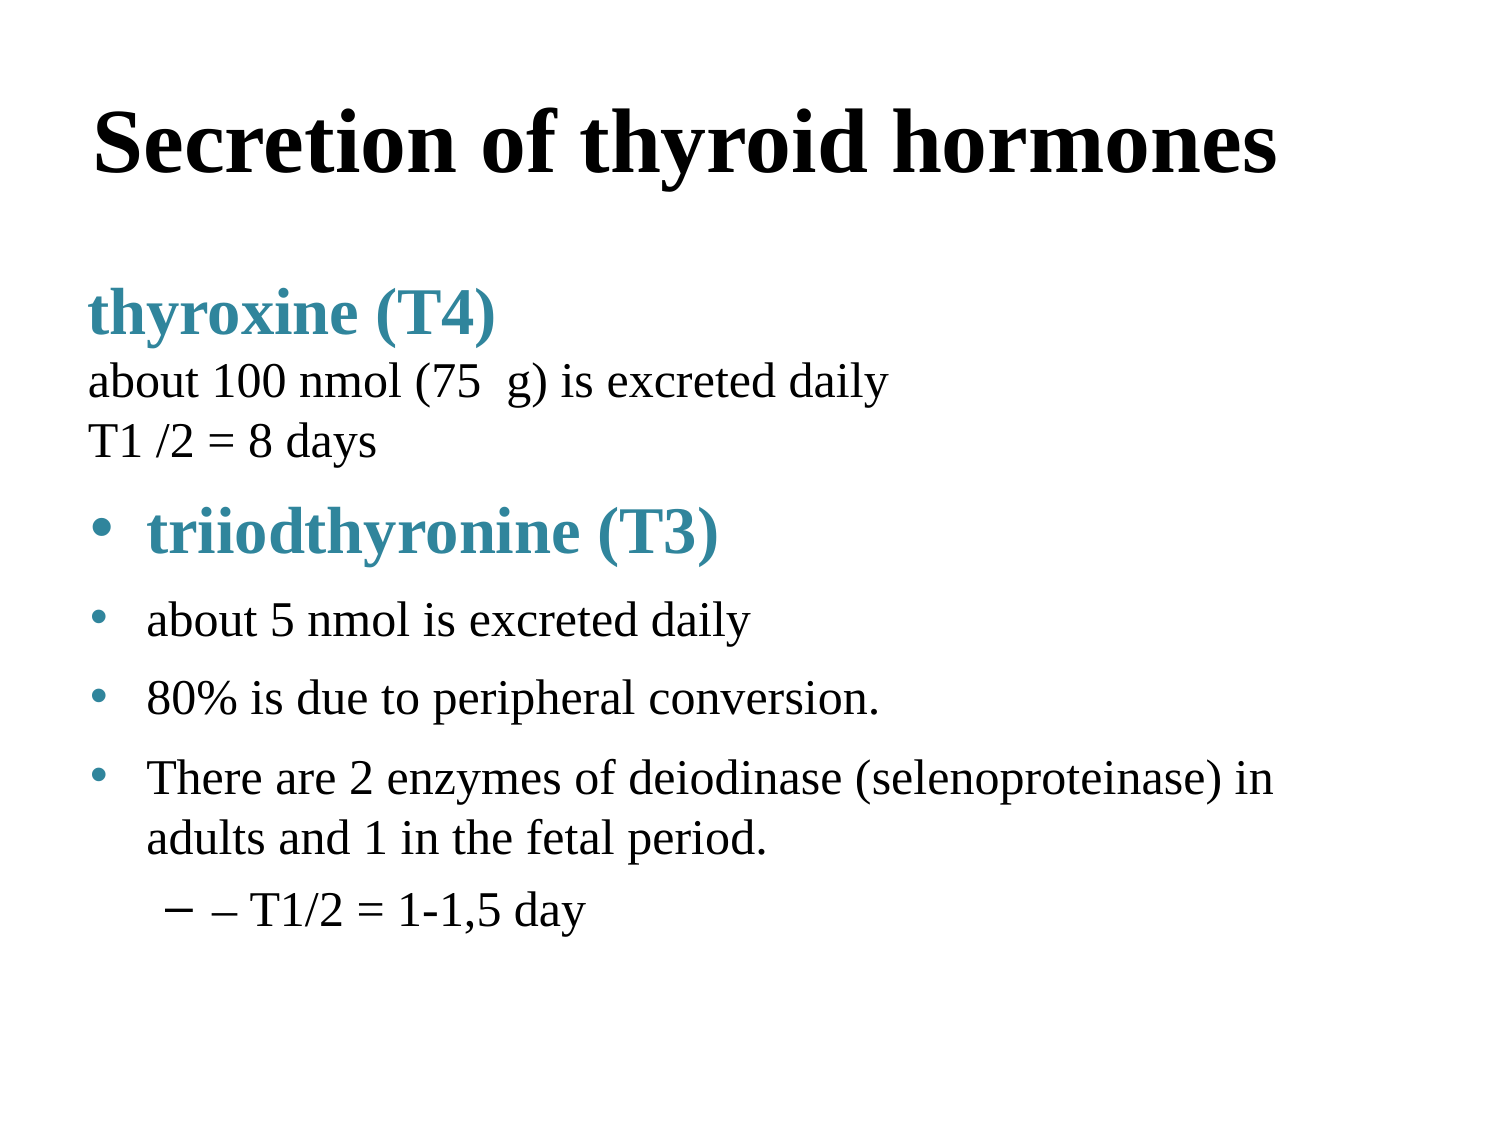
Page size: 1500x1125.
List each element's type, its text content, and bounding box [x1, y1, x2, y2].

title Secretion of thyroid hormones [92, 78, 1409, 303]
text_box thyroxine (T4) about 100 nmol (75 g) is excreted daily T1 /2 = 8 days triiodthyronine (T3) about 5 nmol is excreted daily 80% is due to peripheral conversion. There are 2 enzymes of deiodinase (selenoproteinase) in adults and 1 in the fetal period. – T1/2 = 1-1,5 day [87, 248, 1322, 937]
